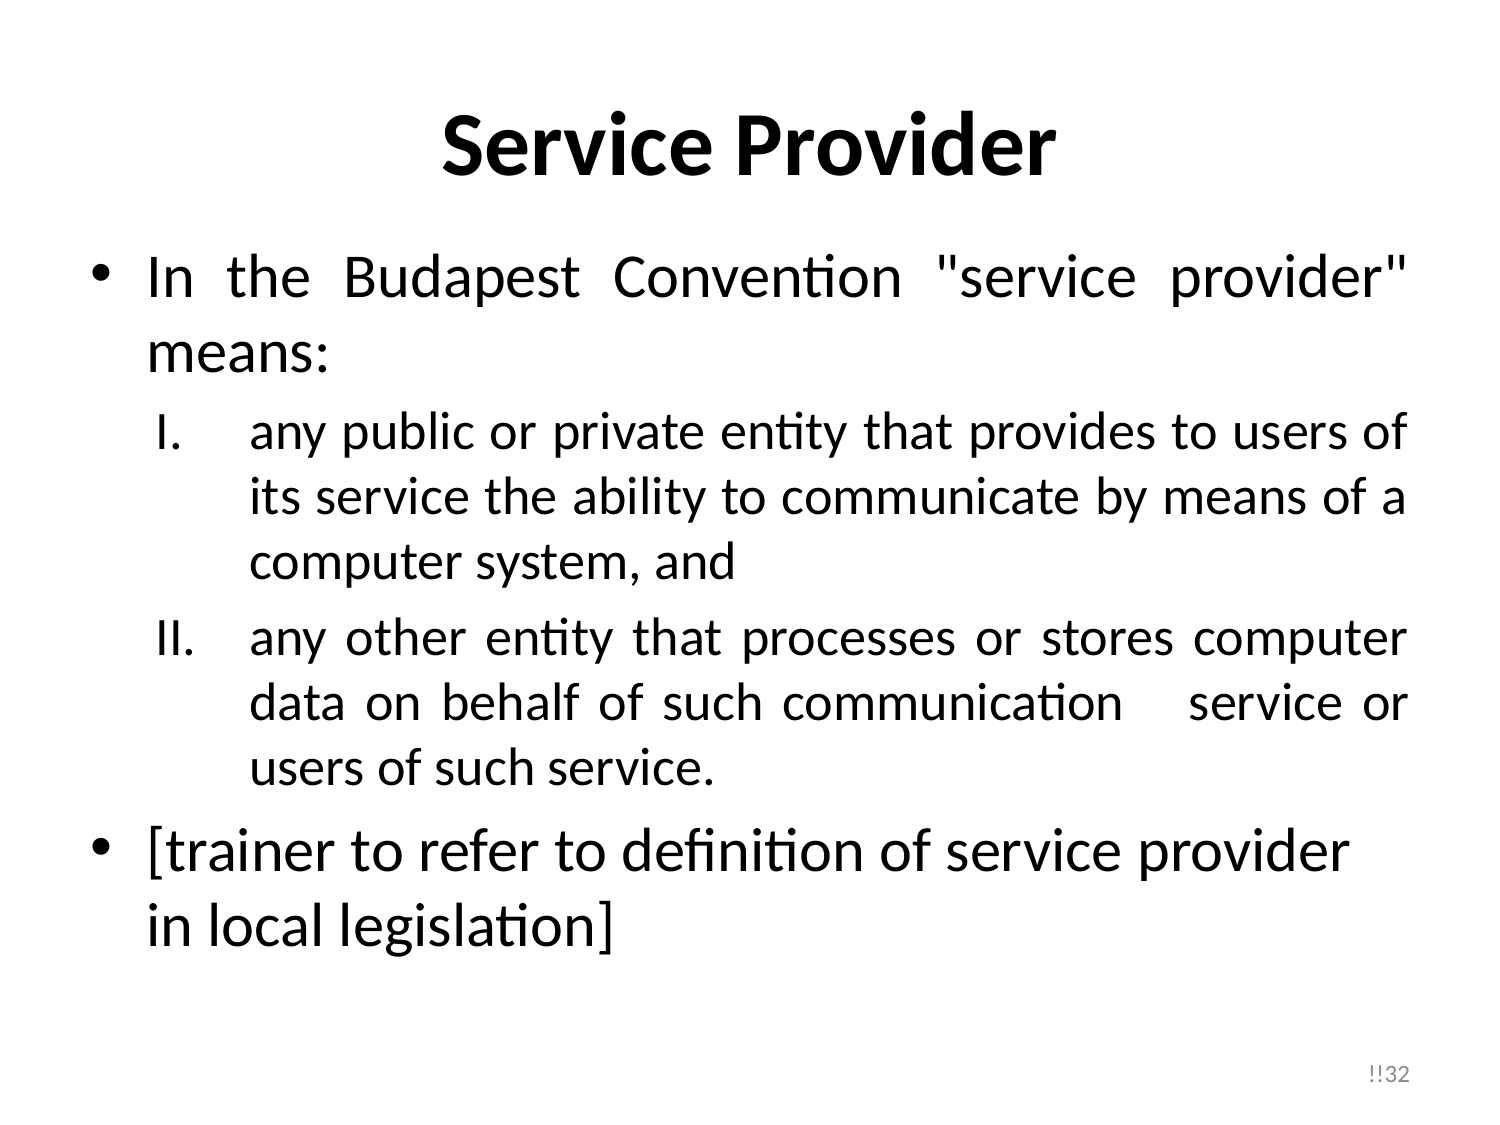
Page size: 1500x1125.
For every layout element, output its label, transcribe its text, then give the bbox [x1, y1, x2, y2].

list In the Budapest Convention "service provider" means: any public or private entity that provides to users of its service the ability to communicate by means of a computer system, and any other entity that processes or stores computer data on behalf of such communication service or users of such service. [trainer to refer to definition of service provider in local legislation] [75, 233, 1425, 1103]
slide_number !!32 [1074, 1042, 1425, 1103]
title Service Provider [75, 45, 1425, 233]
